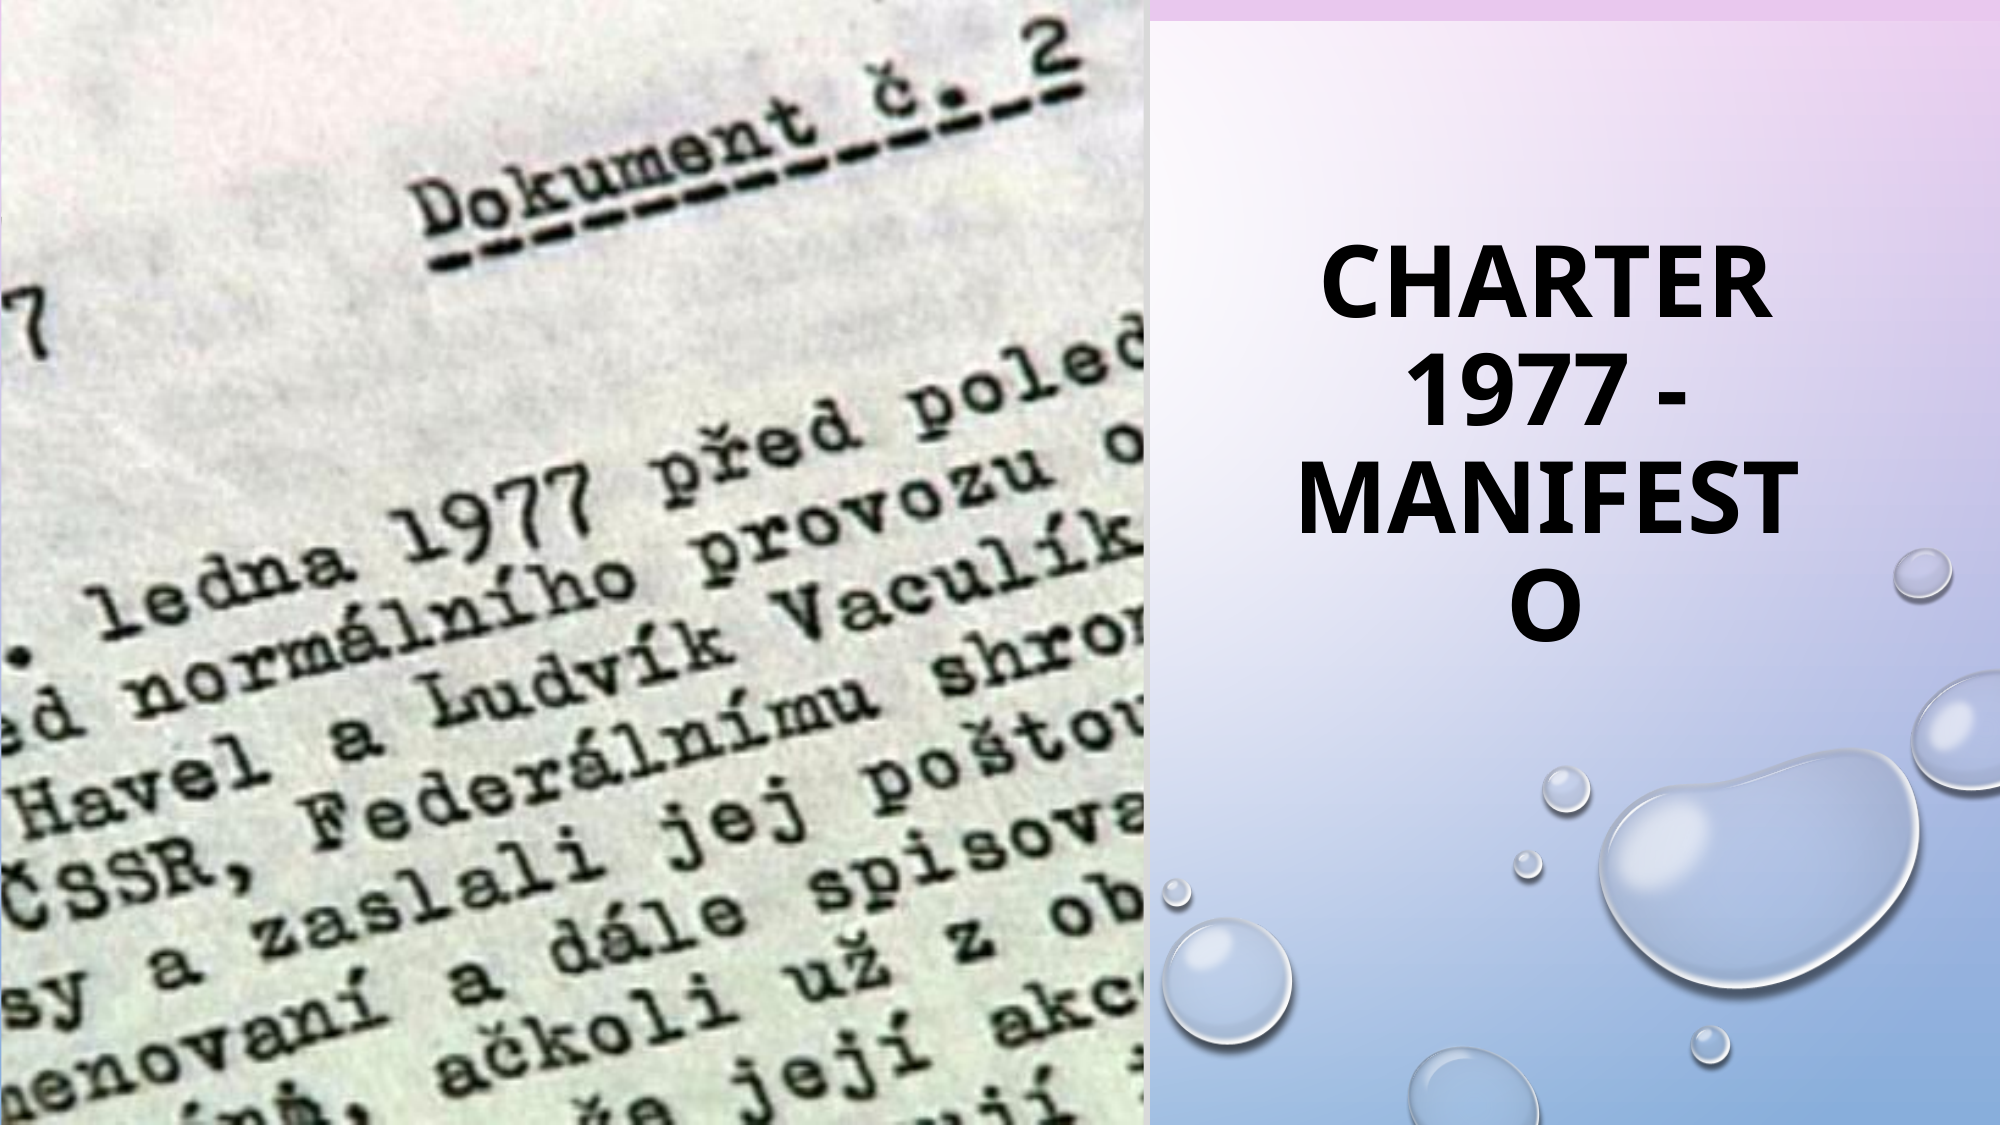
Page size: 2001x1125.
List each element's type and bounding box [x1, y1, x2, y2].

list [1, 0, 1144, 1125]
picture [1144, 0, 2000, 1125]
